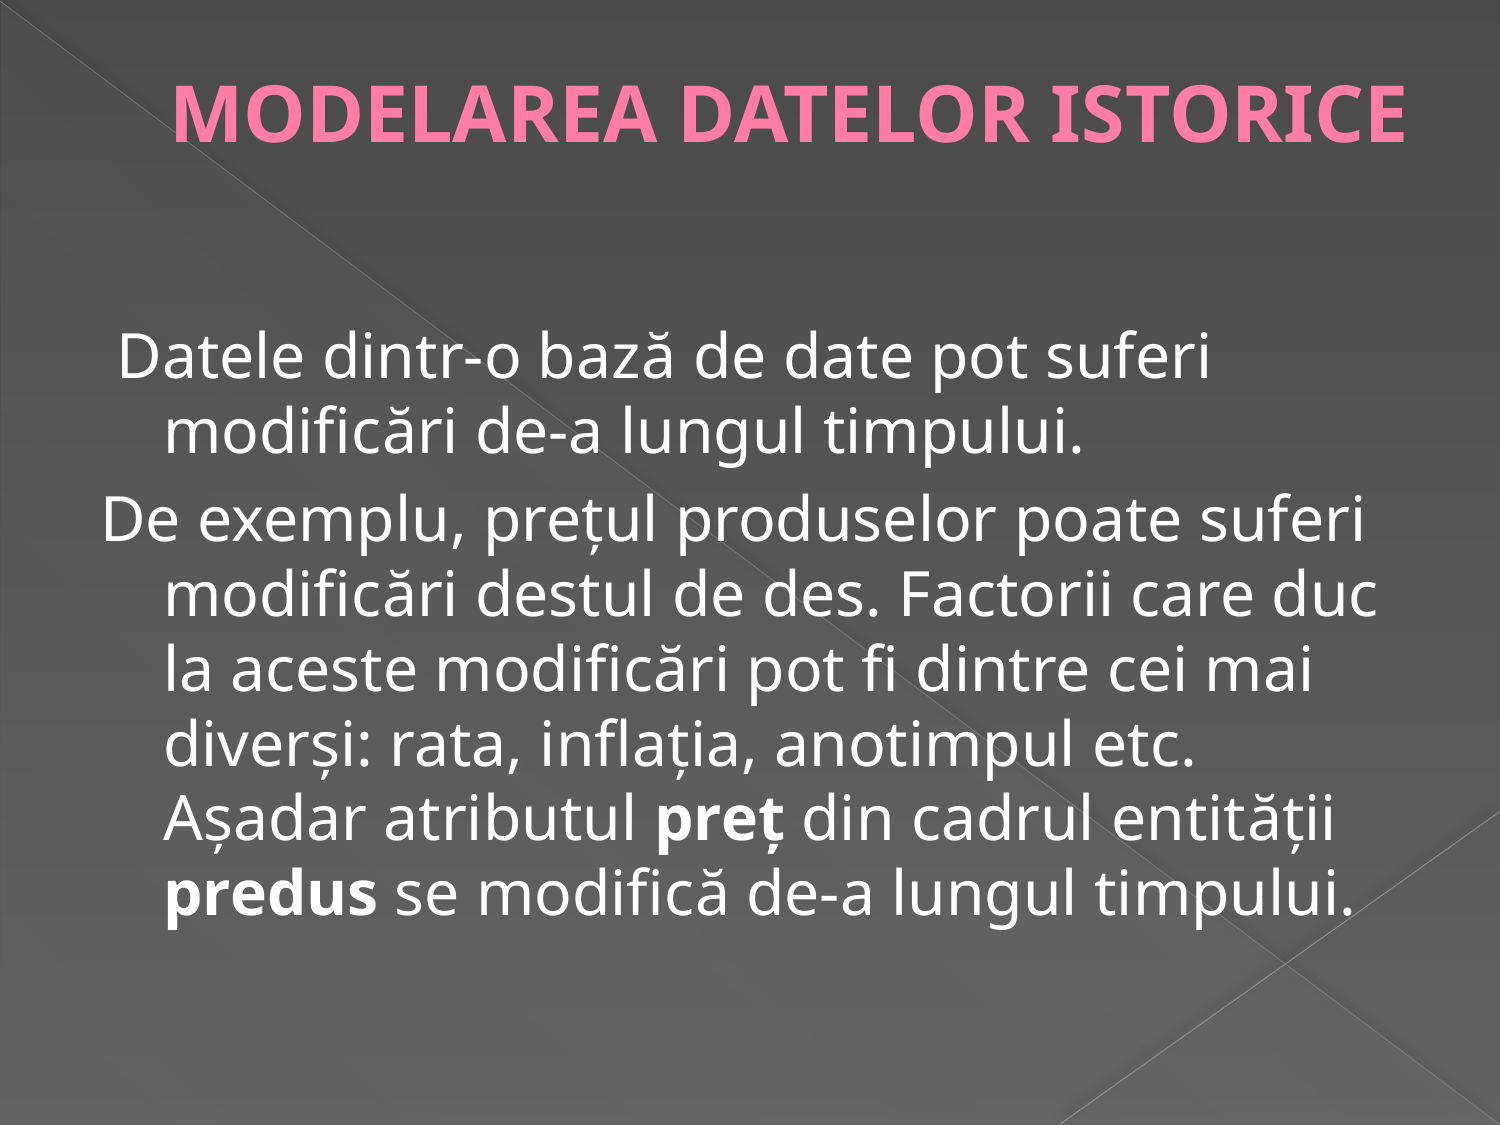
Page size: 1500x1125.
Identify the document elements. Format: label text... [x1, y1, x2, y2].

title MODELAREA DATELOR ISTORICE [75, 43, 1425, 274]
list Datele dintr-o bază de date pot suferi modificări de-a lungul timpului. De exemplu, prețul produselor poate suferi modificări destul de des. Factorii care duc la aceste modificări pot fi dintre cei mai diverși: rata, inflația, anotimpul etc. Așadar atributul preț din cadrul entității predus se modifică de-a lungul timpului. [75, 308, 1425, 1059]
